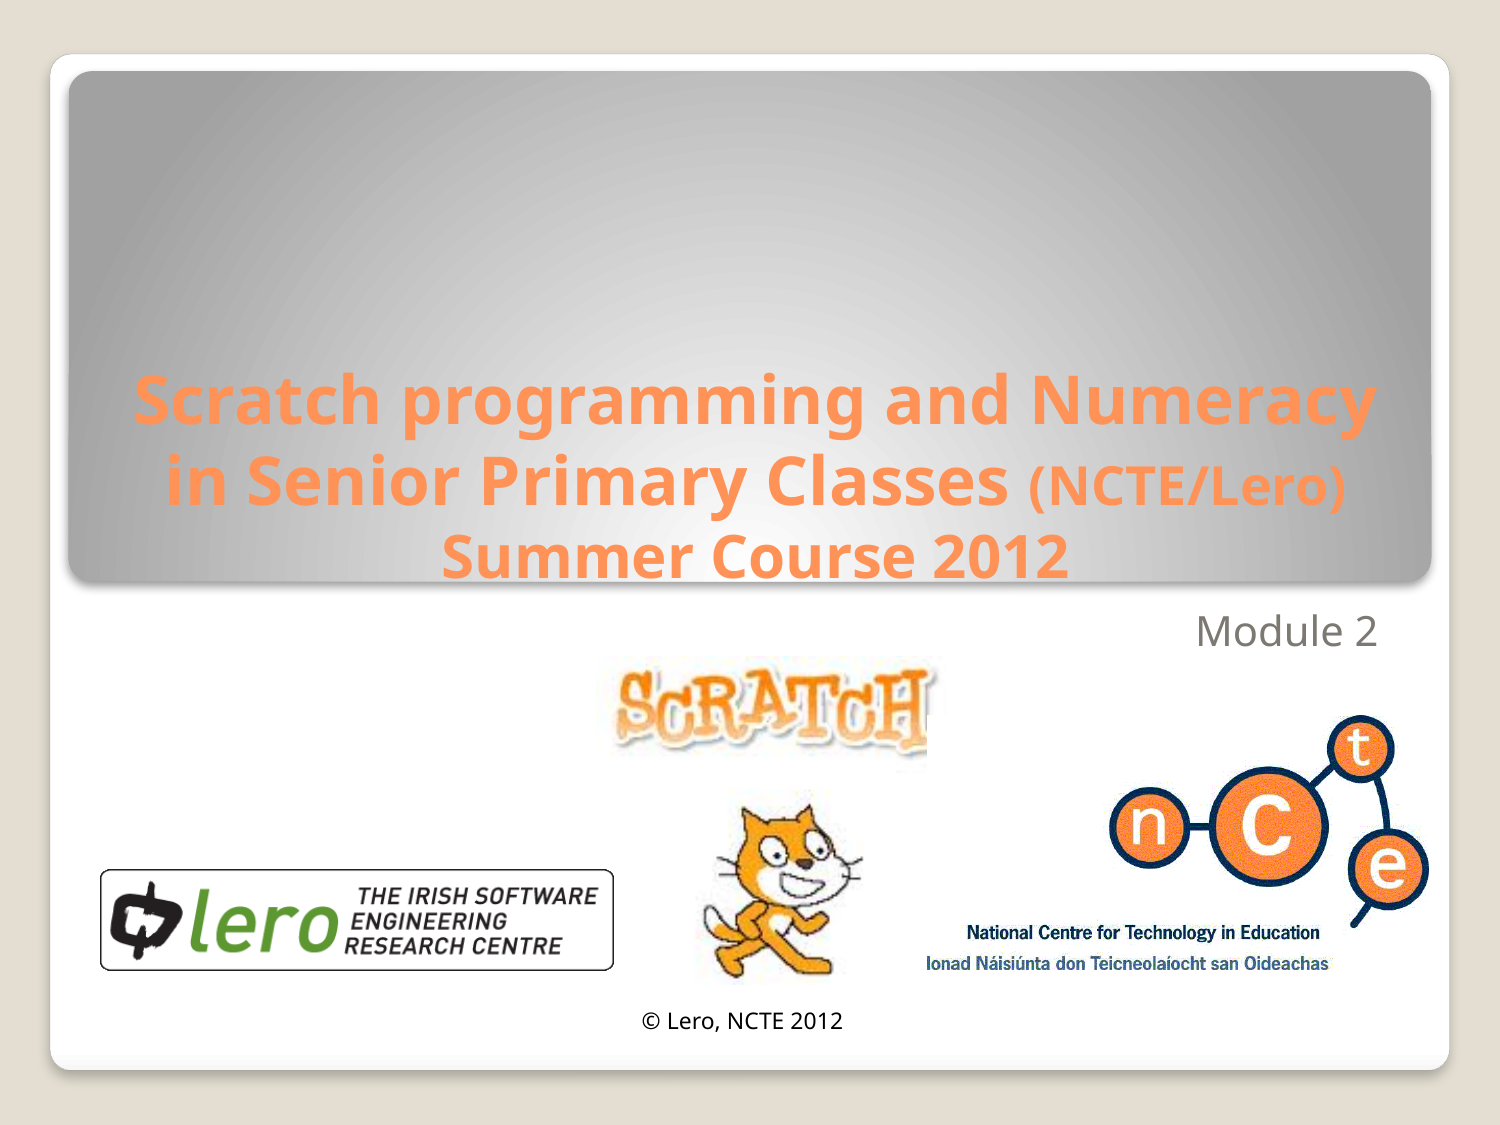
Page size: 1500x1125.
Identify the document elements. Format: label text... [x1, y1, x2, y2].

subtitle Module 2 [118, 604, 1394, 755]
picture [100, 656, 1430, 985]
title Scratch programming and Numeracy in Senior Primary Classes (NCTE/Lero) Summer Course 2012 [118, 298, 1394, 599]
text_box © Lero, NCTE 2012 [626, 999, 865, 1042]
